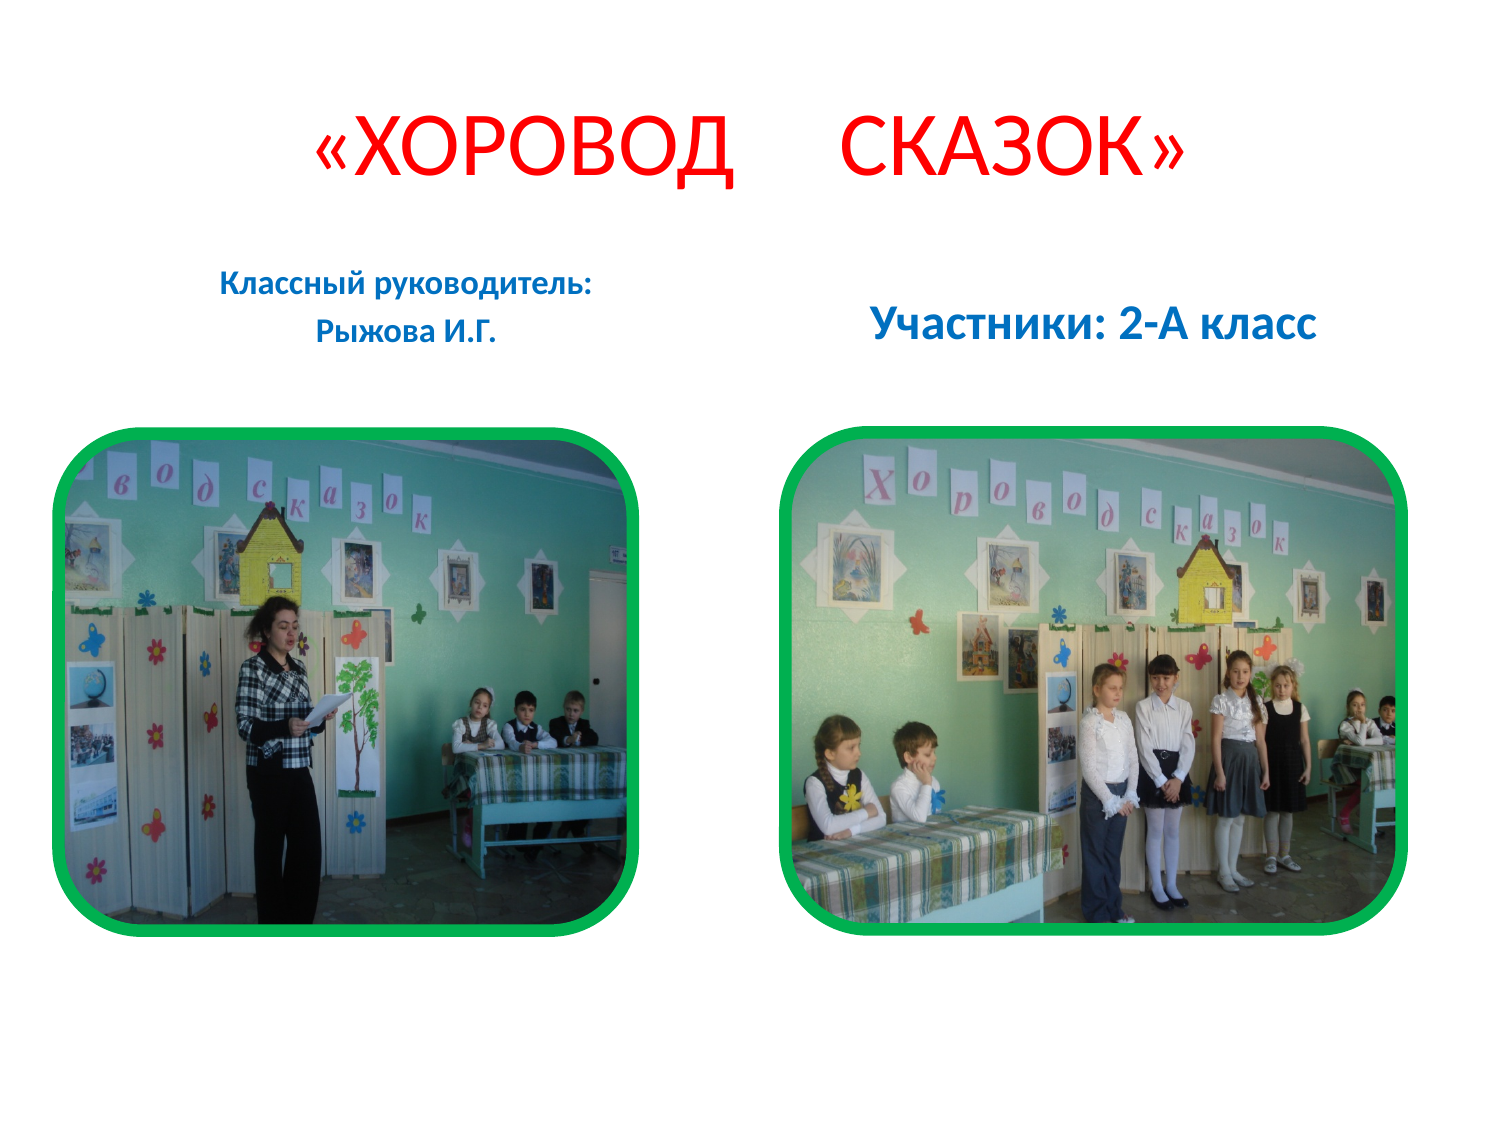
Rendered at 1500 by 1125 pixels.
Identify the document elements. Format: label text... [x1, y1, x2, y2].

title «ХОРОВОД СКАЗОК» [75, 45, 1425, 233]
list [58, 433, 633, 931]
list Участники: 2-А класс [761, 251, 1425, 357]
list Классный руководитель: Рыжова И.Г. [75, 251, 738, 357]
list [785, 432, 1402, 930]
